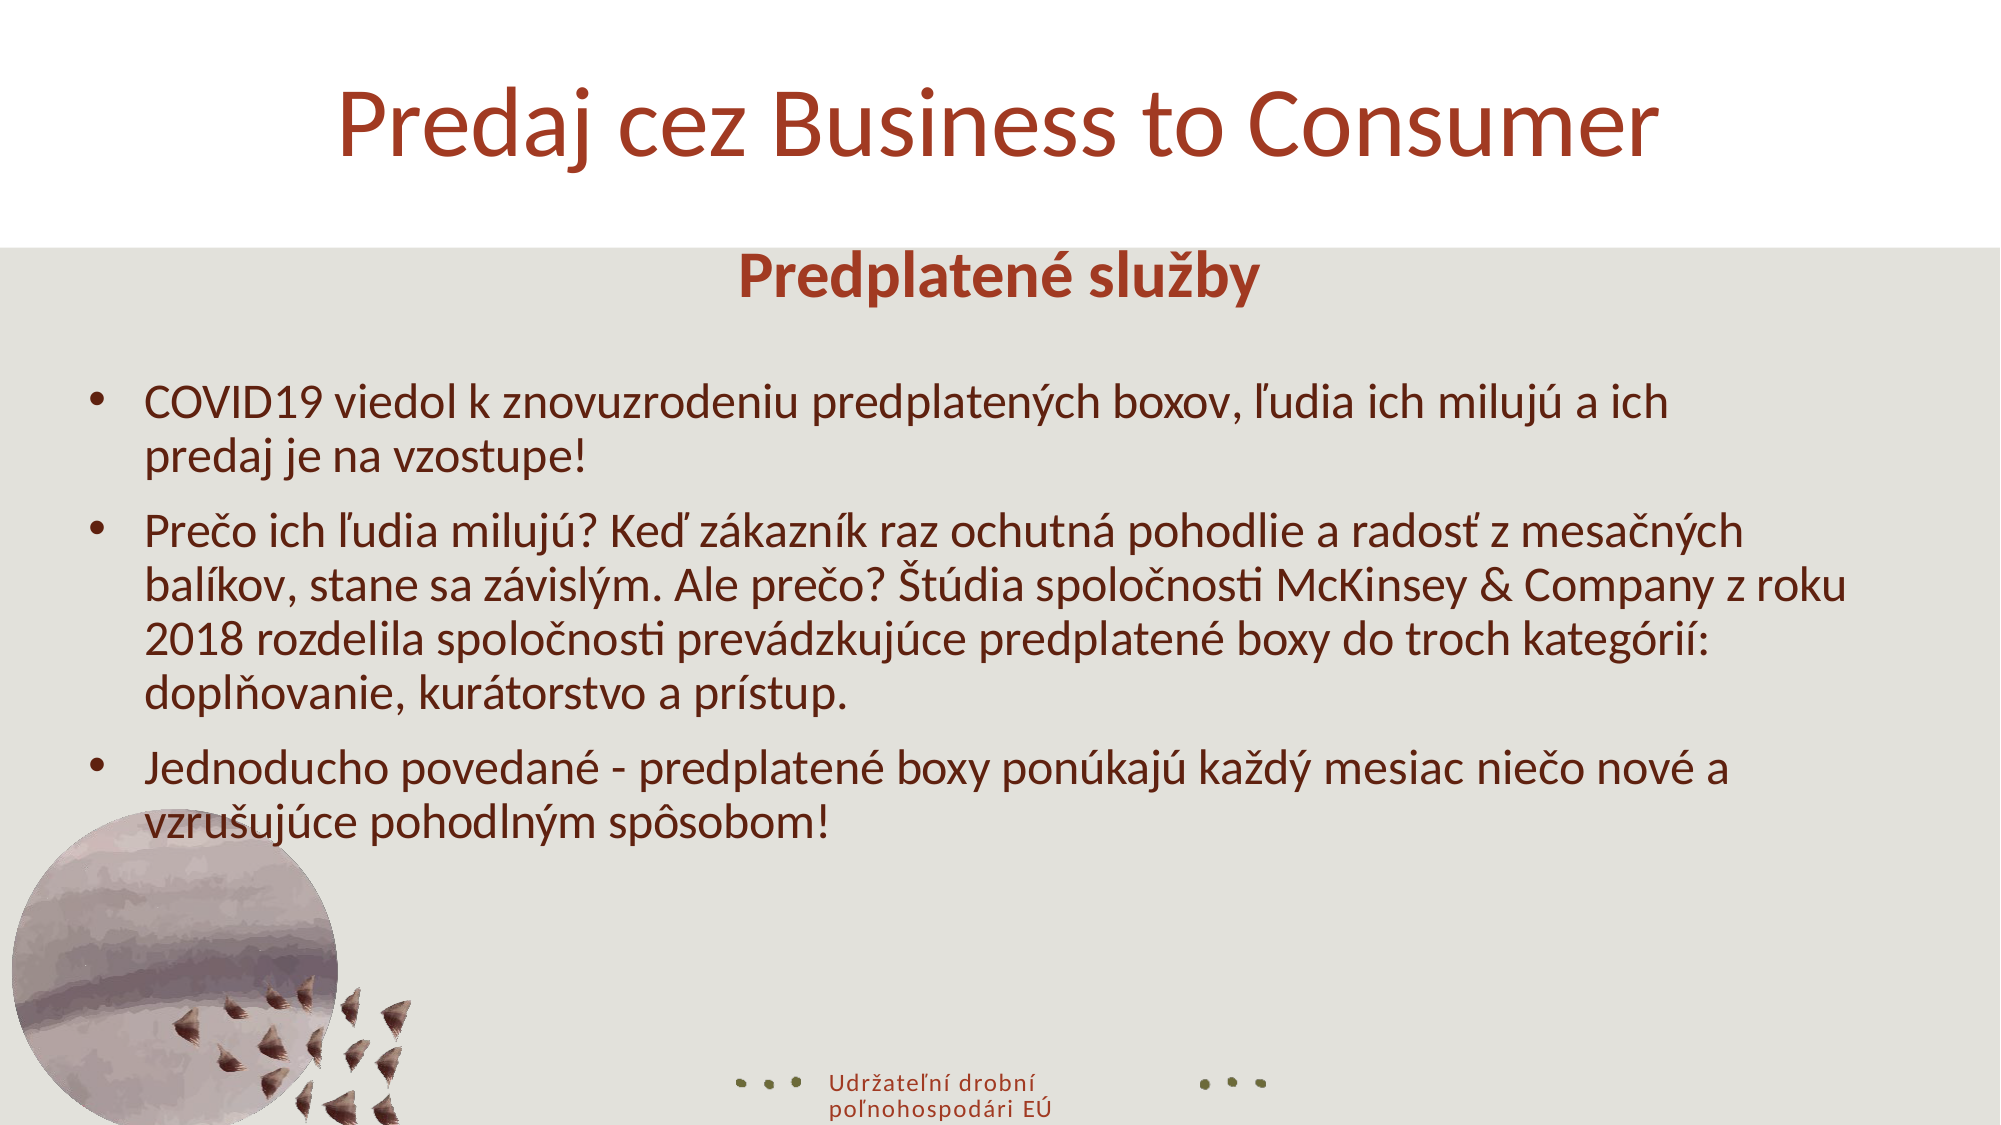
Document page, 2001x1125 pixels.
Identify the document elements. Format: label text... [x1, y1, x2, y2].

picture [732, 1046, 805, 1120]
footer Udržateľní drobní poľnohospodári EÚ [826, 1070, 1172, 1125]
picture [1196, 1047, 1270, 1120]
text_box Predplatené služby COVID19 viedol k znovuzrodeniu predplatených boxov, ľudia ich milujú a ich predaj je na vzostupe! Prečo ich ľudia milujú? Keď zákazník raz ochutná pohodlie a radosť z mesačných balíkov, stane sa závislým. Ale prečo? Štúdia spoločnosti McKinsey & Company z roku 2018 rozdelila spoločnosti prevádzkujúce predplatené boxy do troch kategórií: doplňovanie, kurátorstvo a prístup. Jednoducho povedané - predplatené boxy ponúkajú každý mesiac niečo nové a vzrušujúce pohodlným spôsobom! [86, 244, 1853, 848]
title Predaj cez Business to Consumer [0, 25, 1999, 244]
picture [1, 735, 475, 1125]
